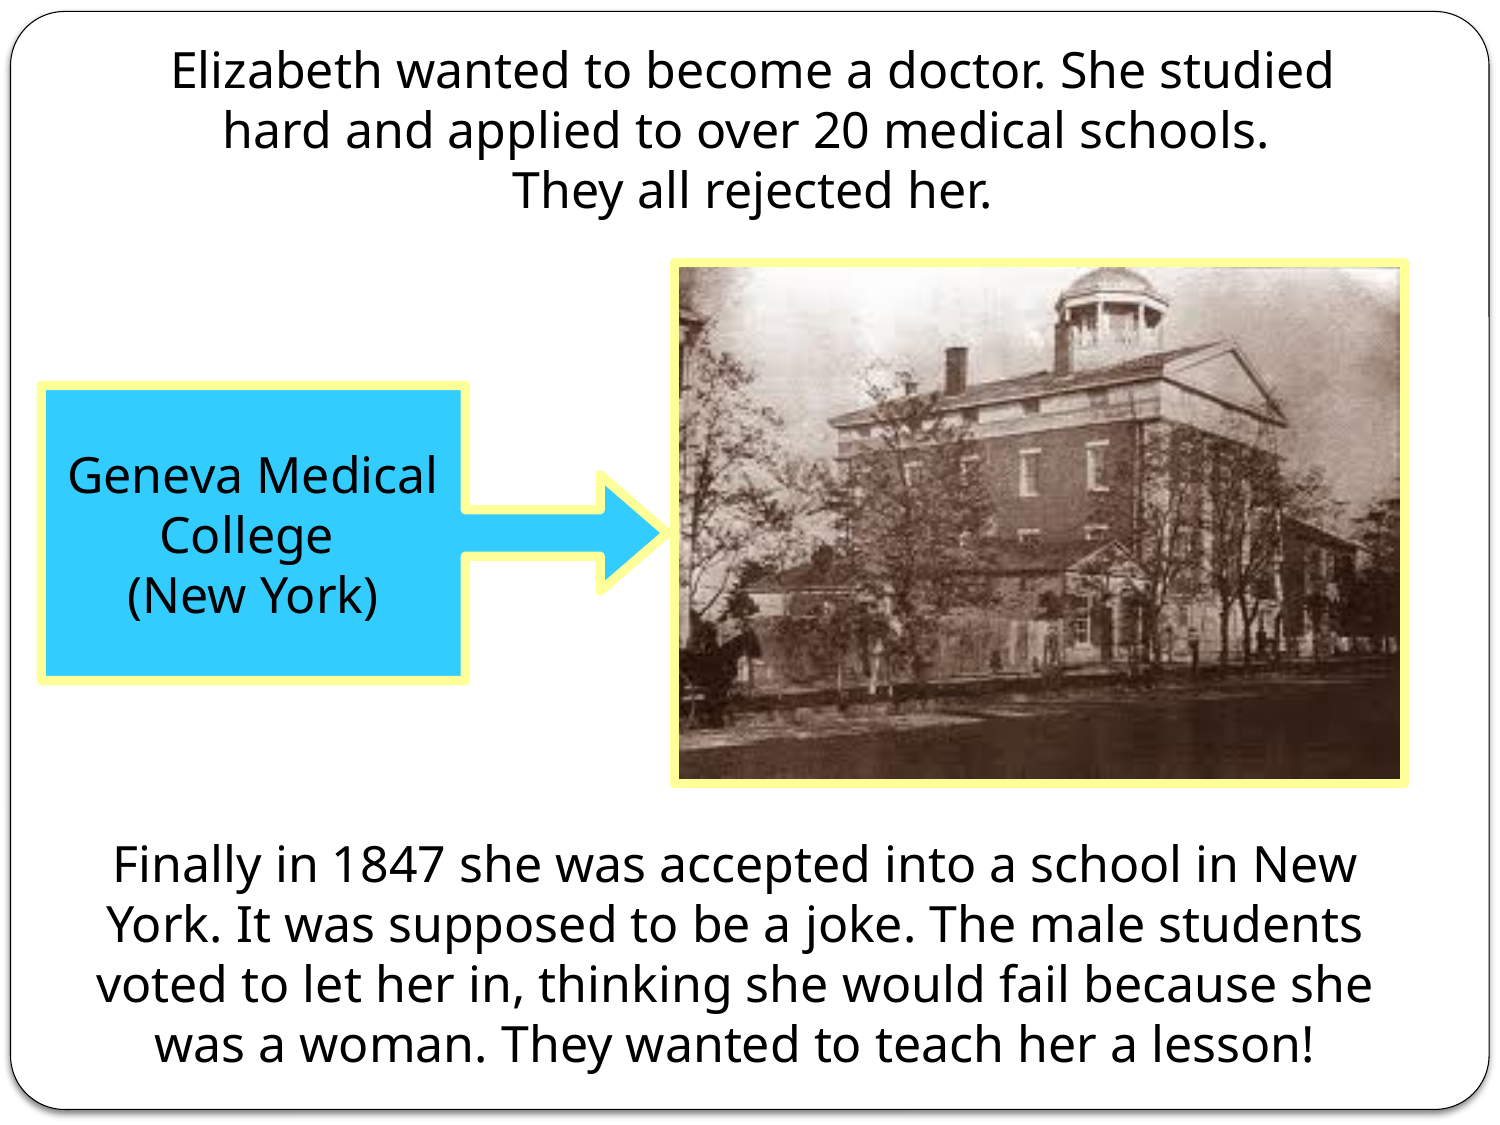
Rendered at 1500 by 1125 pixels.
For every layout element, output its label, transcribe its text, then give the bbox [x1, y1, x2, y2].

text_box Elizabeth wanted to become a doctor. She studied hard and applied to over 20 medical schools. They all rejected her. [118, 30, 1388, 226]
picture [678, 266, 1400, 780]
text_box Finally in 1847 she was accepted into a school in New York. It was supposed to be a joke. The male students voted to let her in, thinking she would fail because she was a woman. They wanted to teach her a lesson! [64, 824, 1406, 1080]
text_box Geneva Medical College (New York) [40, 384, 669, 682]
